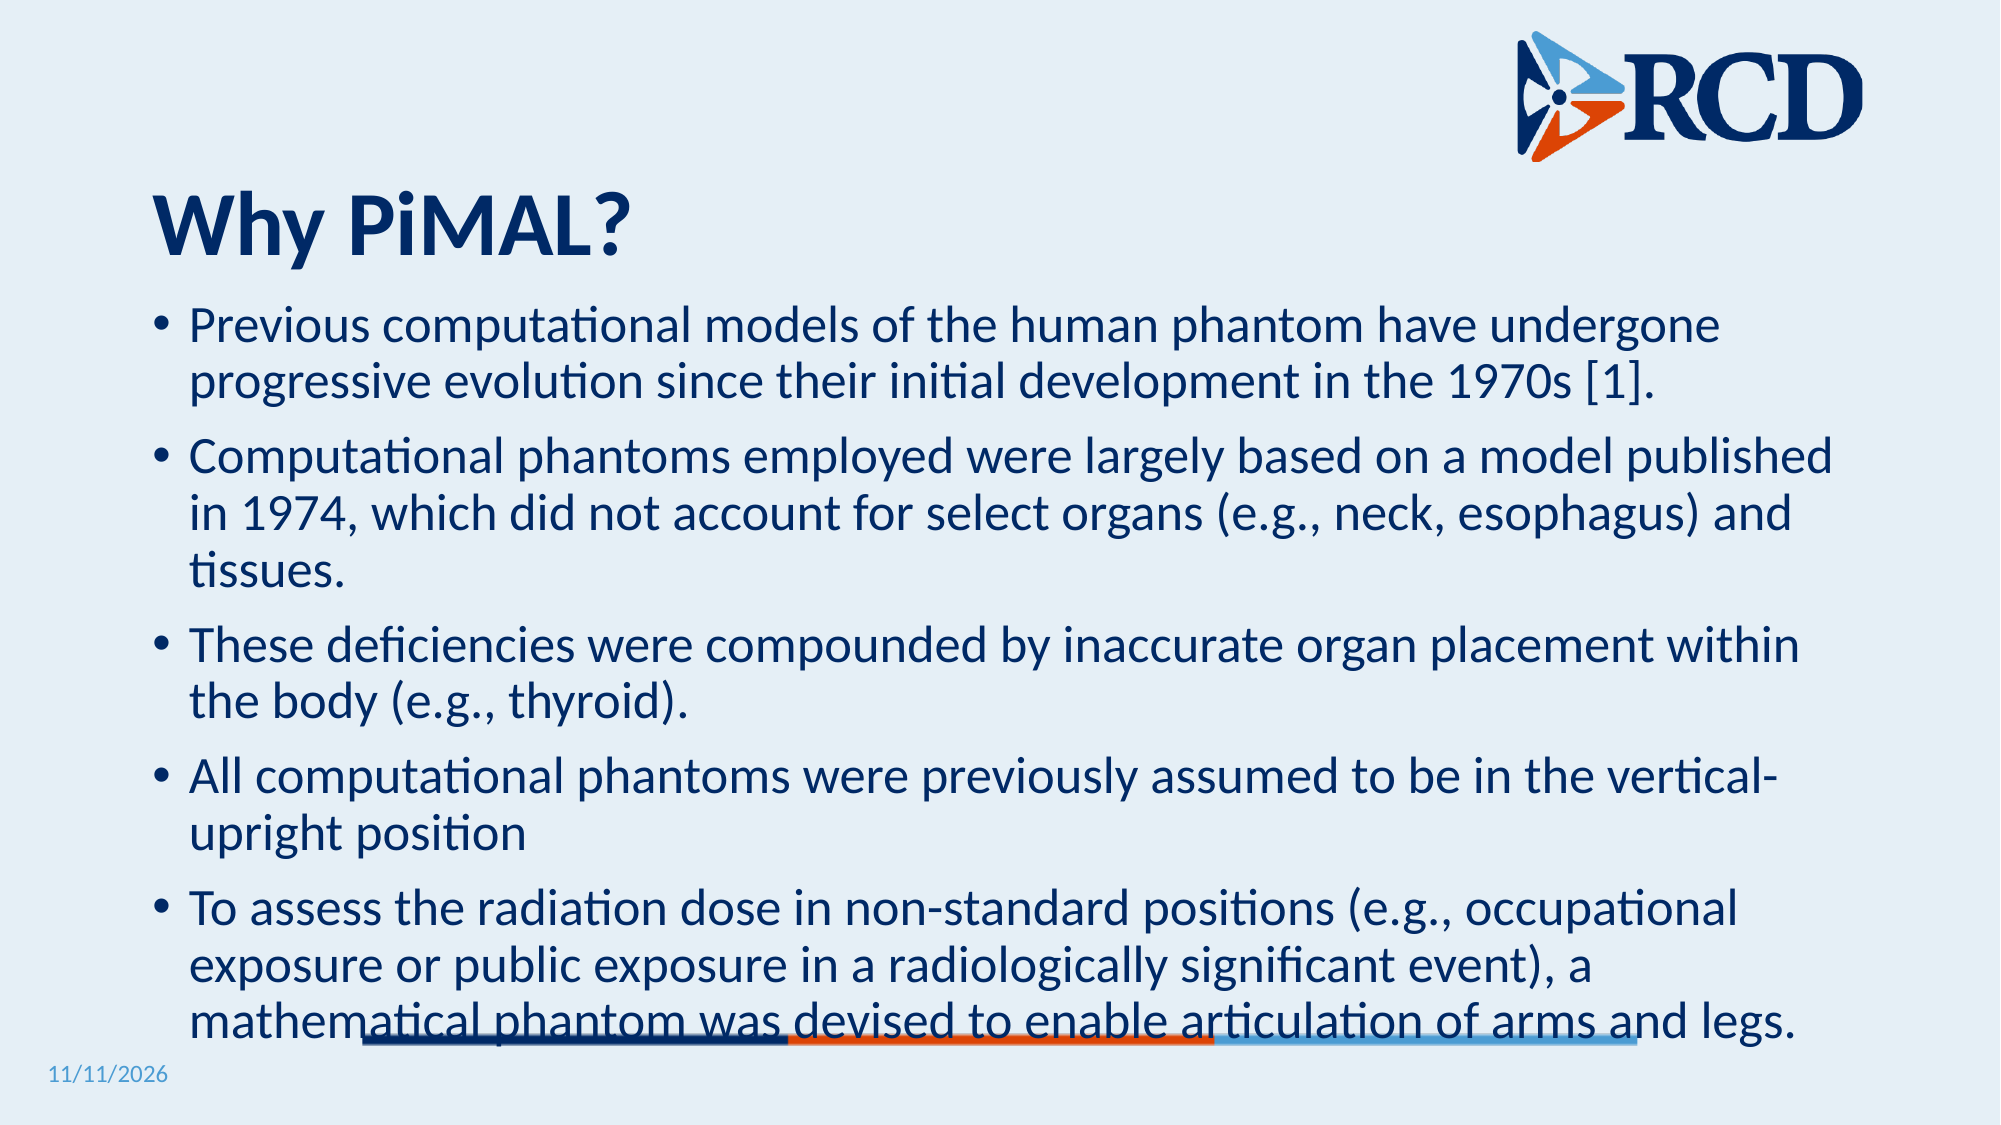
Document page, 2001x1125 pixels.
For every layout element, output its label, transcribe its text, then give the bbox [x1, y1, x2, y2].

title Why PiMAL? [137, 143, 1863, 289]
list Previous computational models of the human phantom have undergone progressive evolution since their initial development in the 1970s [1]. Computational phantoms employed were largely based on a model published in 1974, which did not account for select organs (e.g., neck, esophagus) and tissues. These deficiencies were compounded by inaccurate organ placement within the body (e.g., thyroid). All computational phantoms were previously assumed to be in the vertical-upright position To assess the radiation dose in non-standard positions (e.g., occupational exposure or public exposure in a radiologically significant event), a mathematical phantom was devised to enable articulation of arms and legs. [137, 289, 1863, 1072]
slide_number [32, 1042, 483, 1103]
